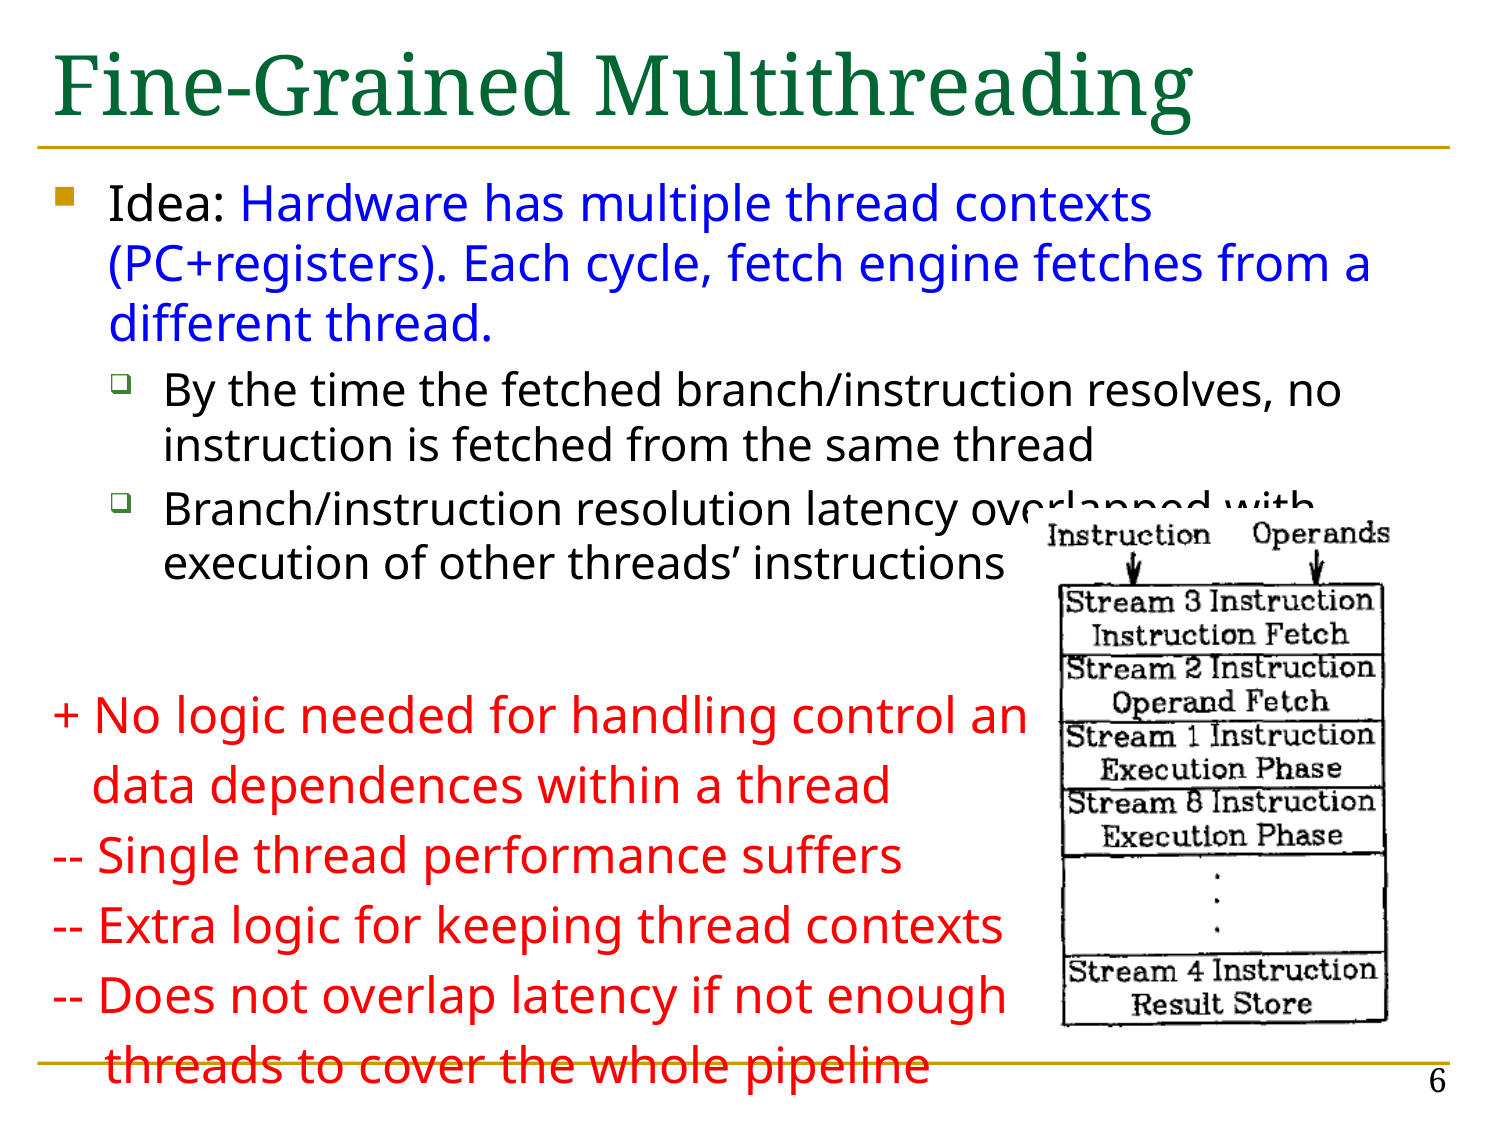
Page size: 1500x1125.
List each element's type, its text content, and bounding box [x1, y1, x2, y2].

title Fine-Grained Multithreading [37, 24, 1450, 163]
slide_number 6 [1111, 1036, 1462, 1112]
list Idea: Hardware has multiple thread contexts (PC+registers). Each cycle, fetch engine fetches from a different thread. By the time the fetched branch/instruction resolves, no instruction is fetched from the same thread Branch/instruction resolution latency overlapped with execution of other threads’ instructions + No logic needed for handling control and data dependences within a thread -- Single thread performance suffers -- Extra logic for keeping thread contexts -- Does not overlap latency if not enough threads to cover the whole pipeline [37, 163, 1500, 1016]
picture [1028, 508, 1419, 1037]
